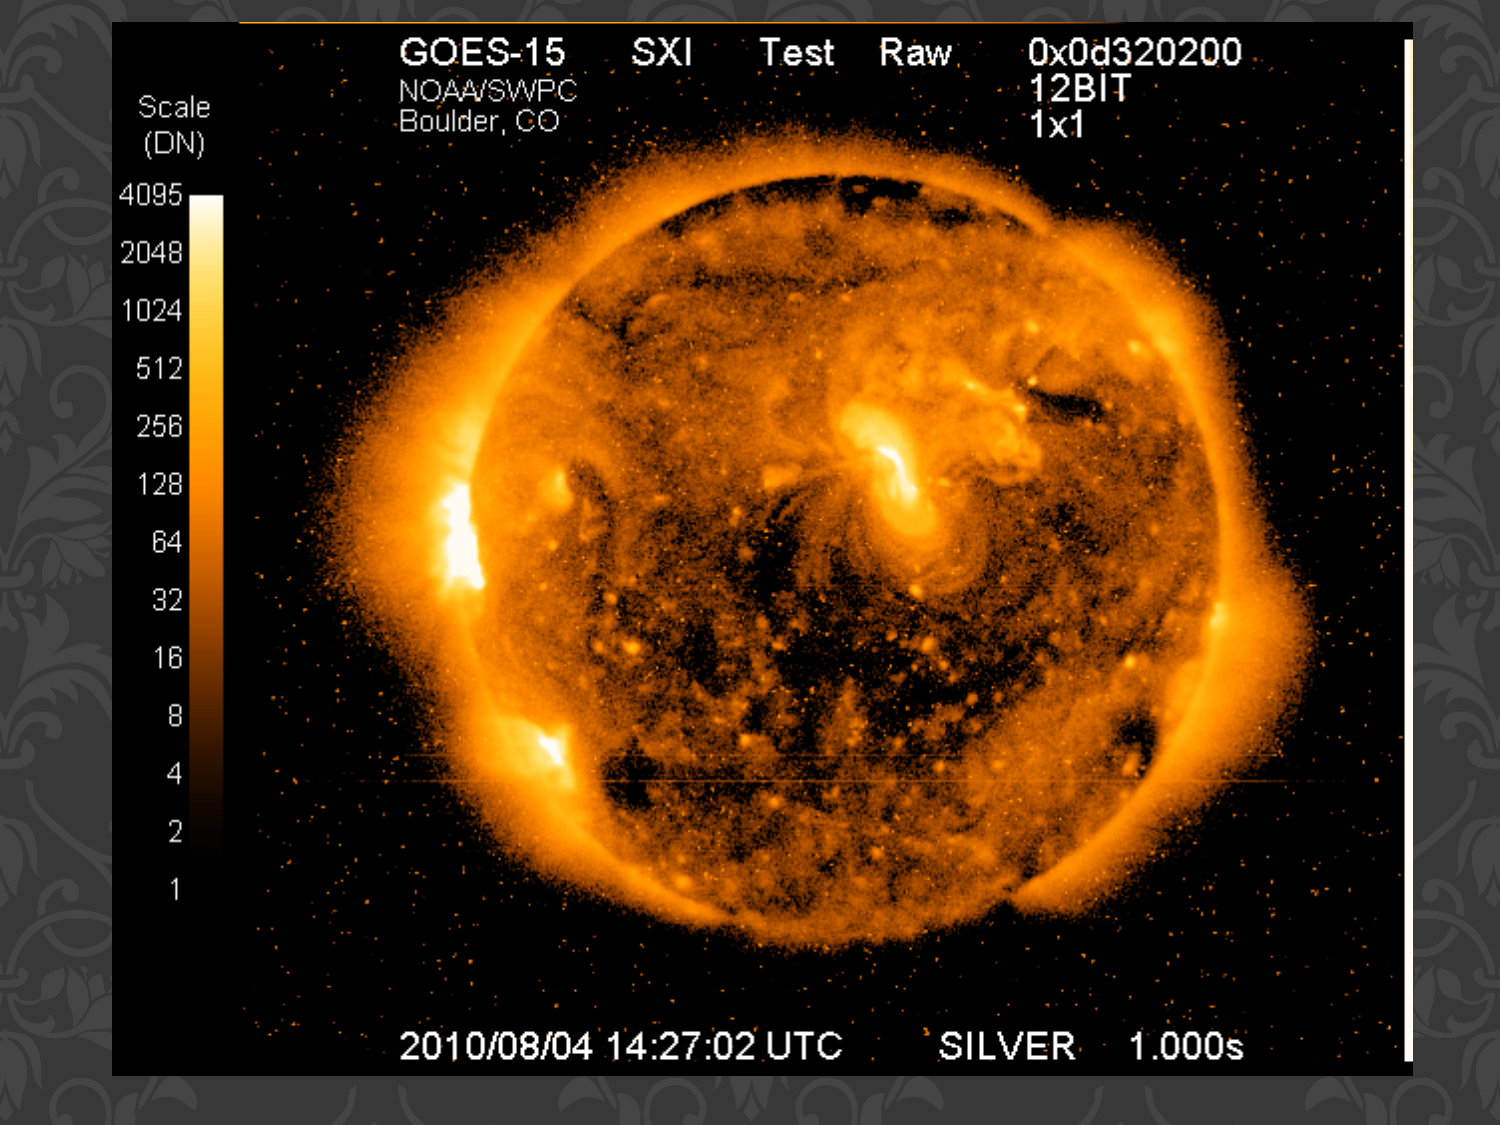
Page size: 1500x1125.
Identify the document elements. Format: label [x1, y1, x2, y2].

picture [111, 22, 1413, 1076]
